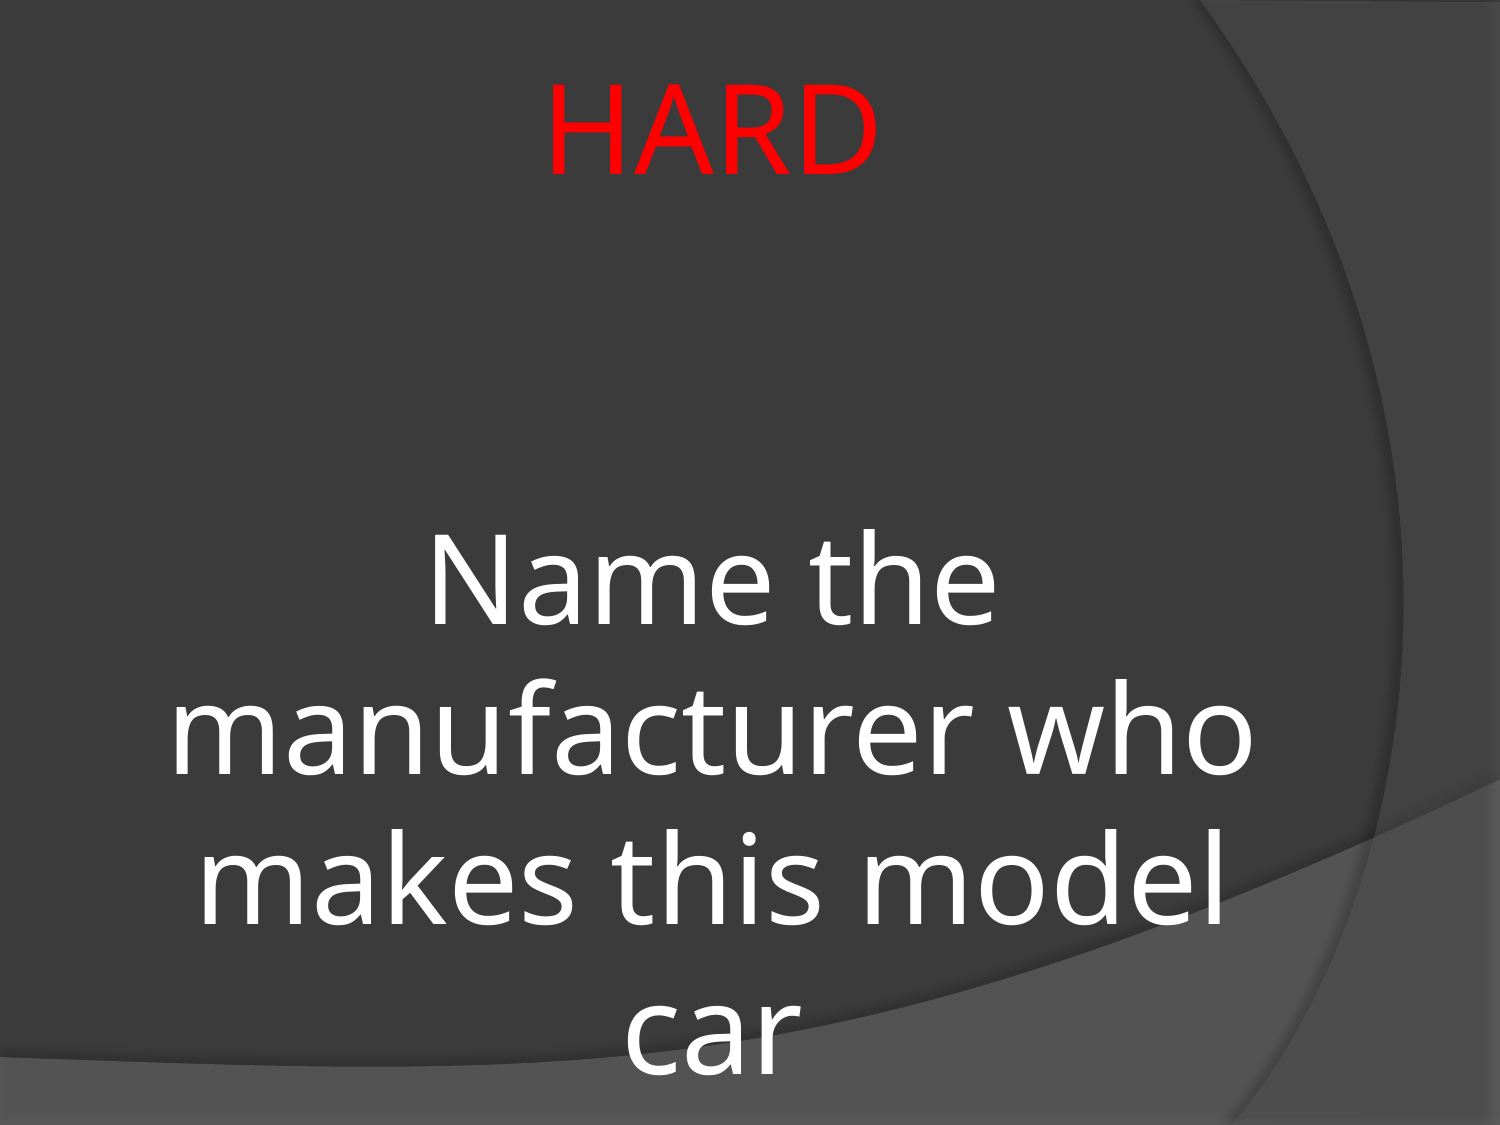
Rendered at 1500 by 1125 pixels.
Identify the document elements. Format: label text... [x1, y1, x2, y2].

title HARD Name the manufacturer who makes this model car [99, 112, 1326, 1038]
